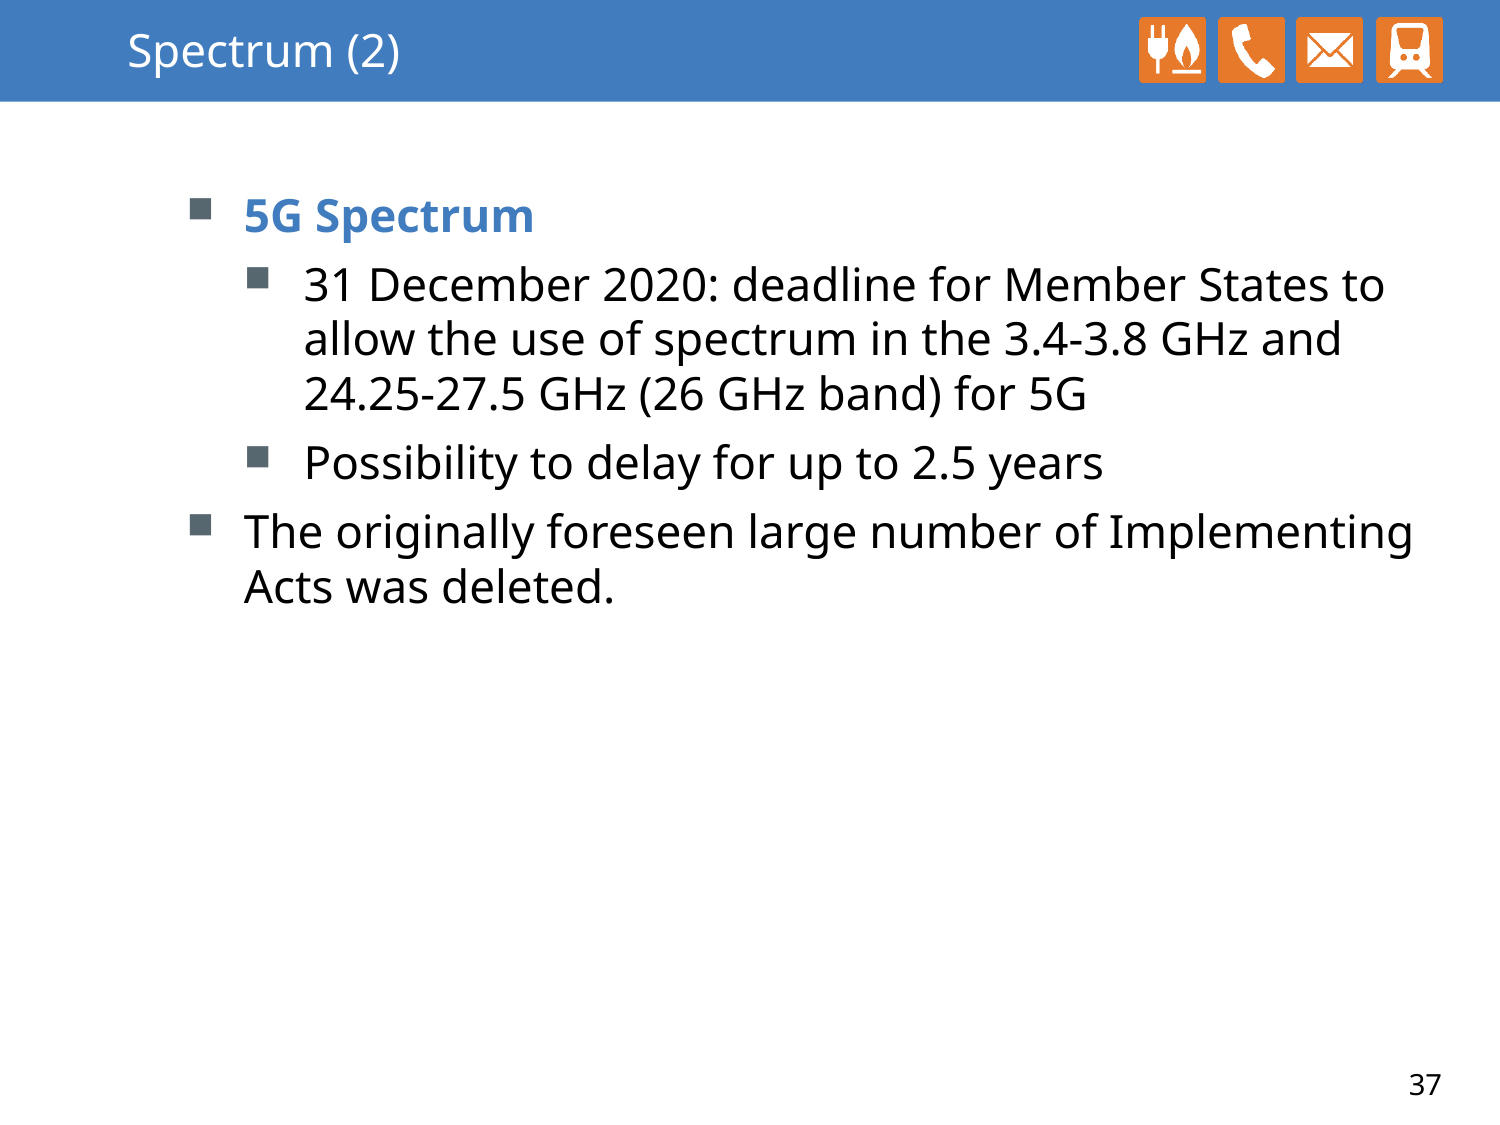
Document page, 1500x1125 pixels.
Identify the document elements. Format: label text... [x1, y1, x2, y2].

picture [1376, 16, 1443, 83]
picture [1218, 16, 1285, 83]
title Spectrum (2) [112, 8, 1100, 91]
list 5G Spectrum 31 December 2020: deadline for Member States to allow the use of spectrum in the 3.4-3.8 GHz and 24.25-27.5 GHz (26 GHz band) for 5G Possibility to delay for up to 2.5 years The originally foreseen large number of Implementing Acts was deleted. [112, 178, 1442, 1024]
picture [1139, 16, 1206, 83]
slide_number 37 [1358, 1058, 1458, 1103]
picture [1296, 16, 1363, 83]
